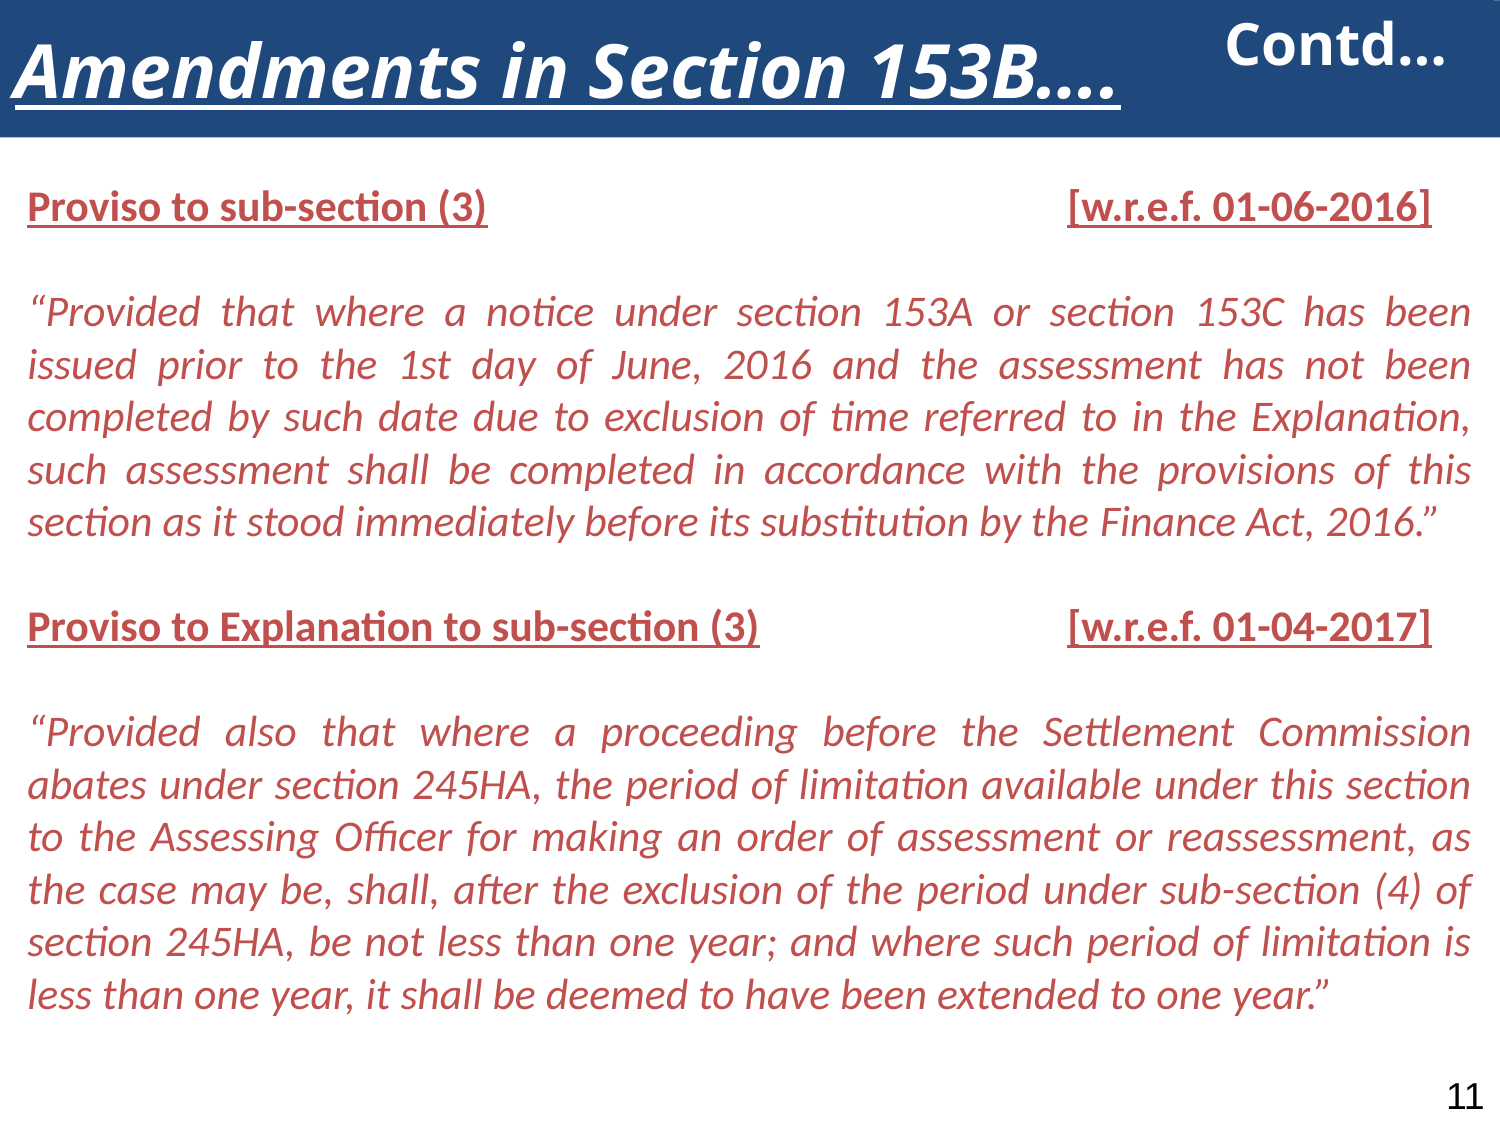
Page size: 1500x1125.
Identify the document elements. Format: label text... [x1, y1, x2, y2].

slide_number 11 [1374, 1064, 1500, 1125]
text_box Proviso to sub-section (3) [w.r.e.f. 01-06-2016] “Provided that where a notice under section 153A or section 153C has been issued prior to the 1st day of June, 2016 and the assessment has not been completed by such date due to exclusion of time referred to in the Explanation, such assessment shall be completed in accordance with the provisions of this section as it stood immediately before its substitution by the Finance Act, 2016.” Proviso to Explanation to sub-section (3) [w.r.e.f. 01-04-2017] “Provided also that where a proceeding before the Settlement Commission abates under section 245HA, the period of limitation available under this section to the Assessing Officer for making an order of assessment or reassessment, as the case may be, shall, after the exclusion of the period under sub-section (4) of section 245HA, be not less than one year; and where such period of limitation is less than one year, it shall be deemed to have been extended to one year.” [12, 170, 1488, 1026]
text_box Amendments in Section 153B…. [0, 0, 1500, 138]
text_box Contd… [1209, 0, 1494, 85]
